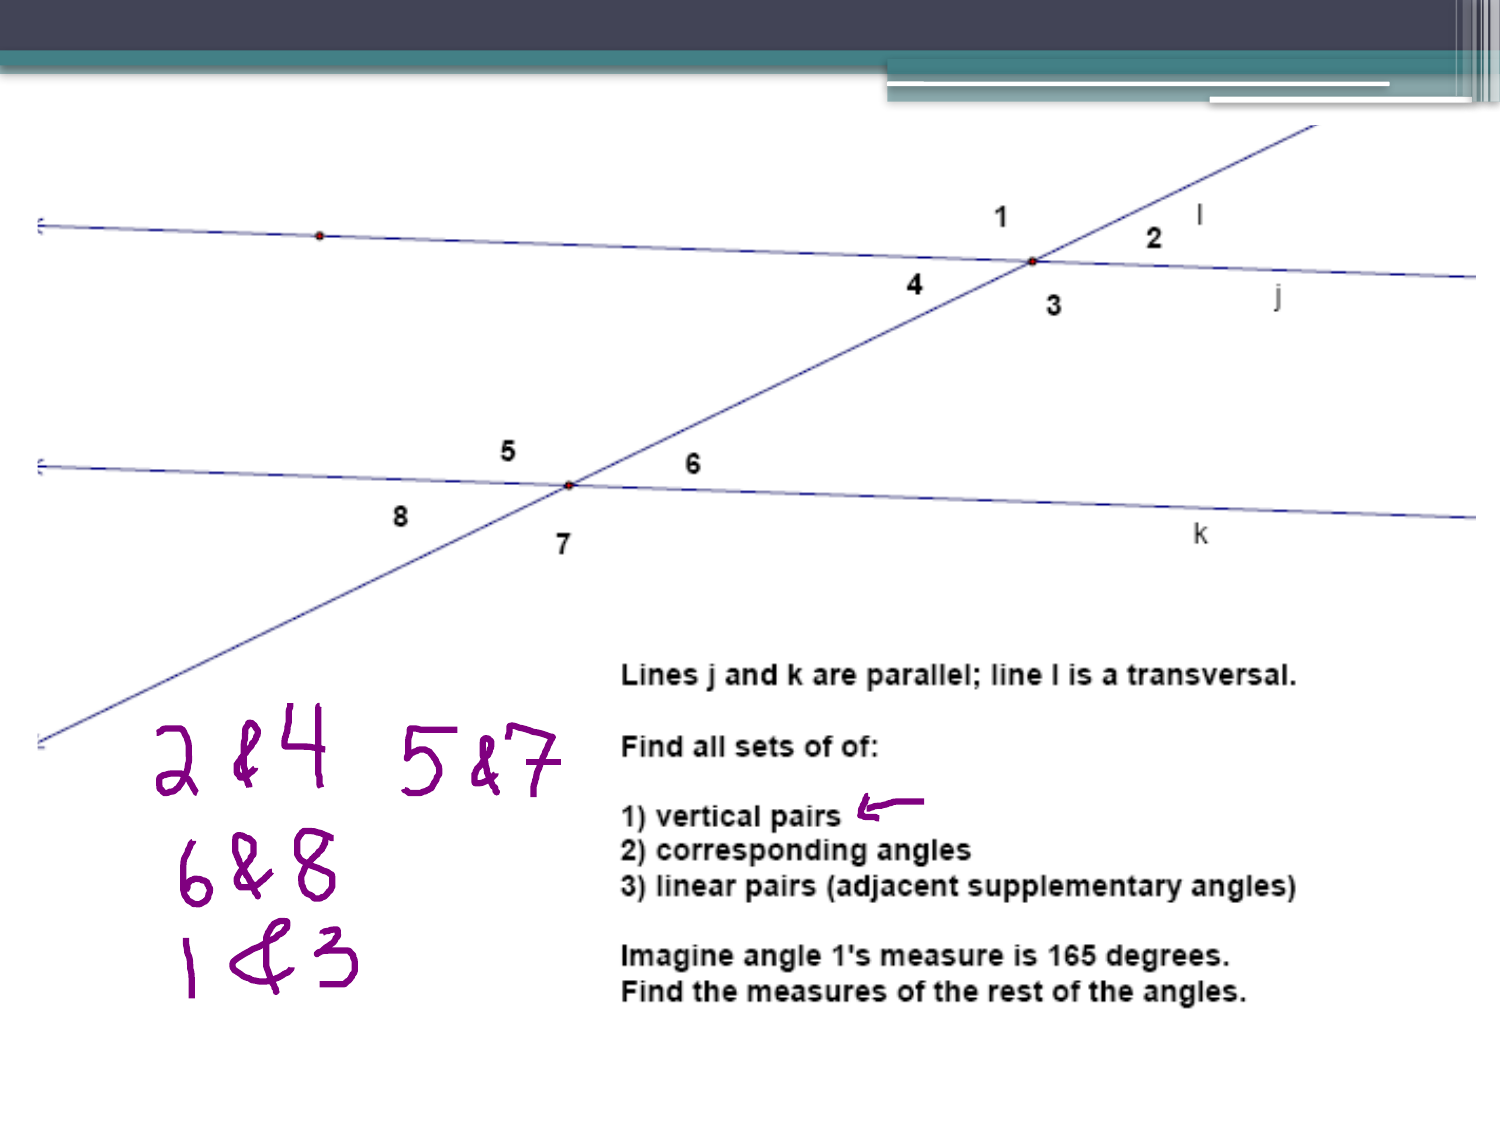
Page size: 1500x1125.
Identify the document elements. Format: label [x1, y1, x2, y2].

picture [37, 124, 1477, 1056]
